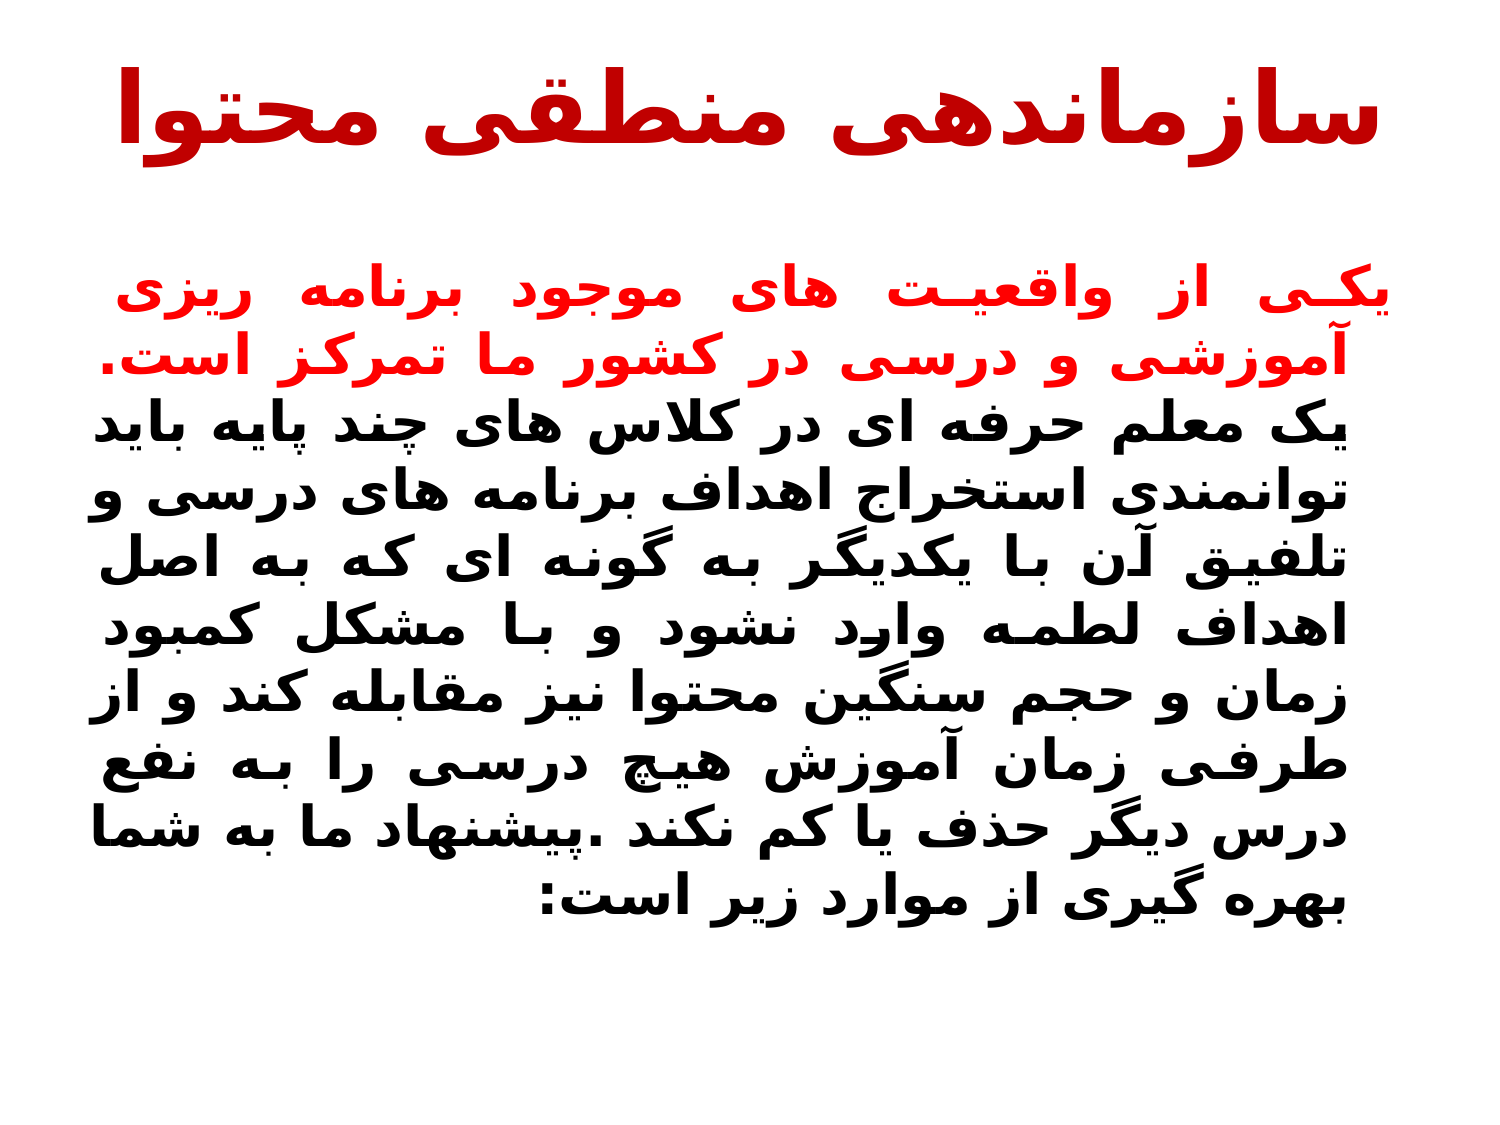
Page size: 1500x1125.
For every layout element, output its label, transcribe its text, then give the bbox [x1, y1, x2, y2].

title سازماندهی منطقی محتوا [75, 45, 1425, 163]
list یکی از واقعیت های موجود برنامه ریزی آموزشی و درسی در کشور ما تمرکز است. یک معلم حرفه ای در کلاس های چند پایه باید توانمندی استخراج اهداف برنامه های درسی و تلفیق آن با یکدیگر به گونه ای که به اصل اهداف لطمه وارد نشود و با مشکل کمبود زمان و حجم سنگین محتوا نیز مقابله کند و از طرفی زمان آموزش هیچ درسی را به نفع درس دیگر حذف یا کم نکند .پیشنهاد ما به شما بهره گیری از موارد زیر است: [75, 243, 1425, 986]
